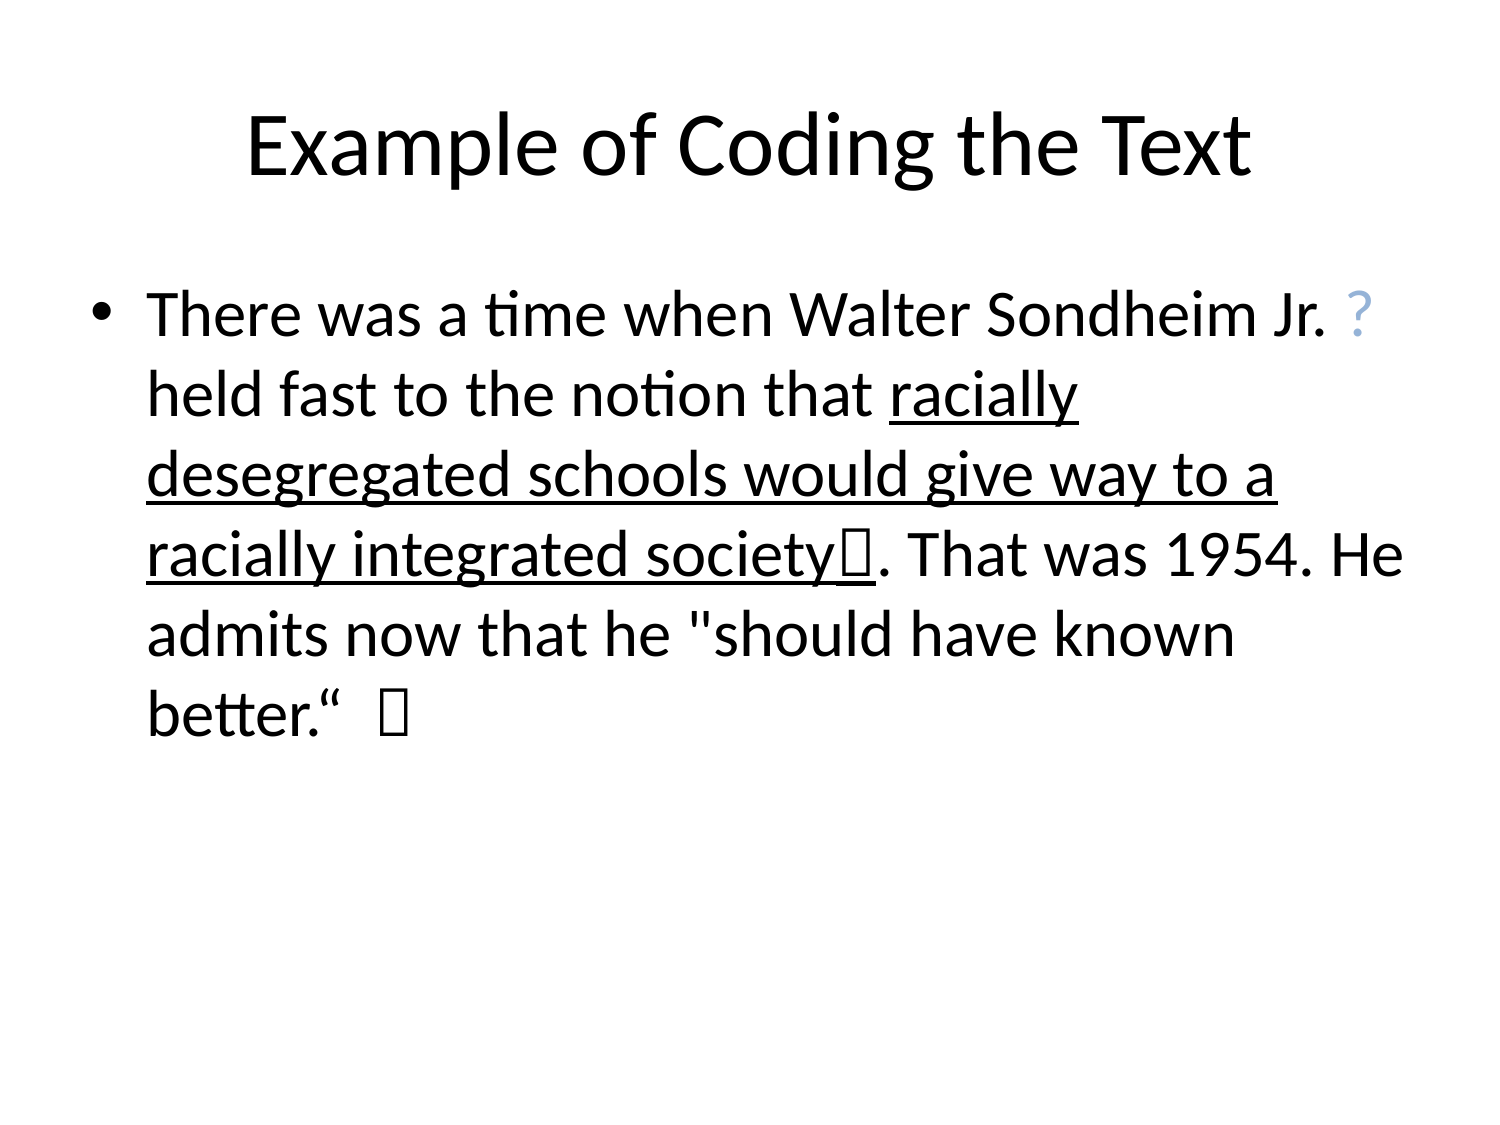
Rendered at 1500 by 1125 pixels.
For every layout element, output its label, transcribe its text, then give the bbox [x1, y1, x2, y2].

list There was a time when Walter Sondheim Jr. ? held fast to the notion that racially desegregated schools would give way to a racially integrated society. That was 1954. He admits now that he "should have known better.“  [75, 262, 1425, 1005]
title Example of Coding the Text [75, 45, 1425, 233]
